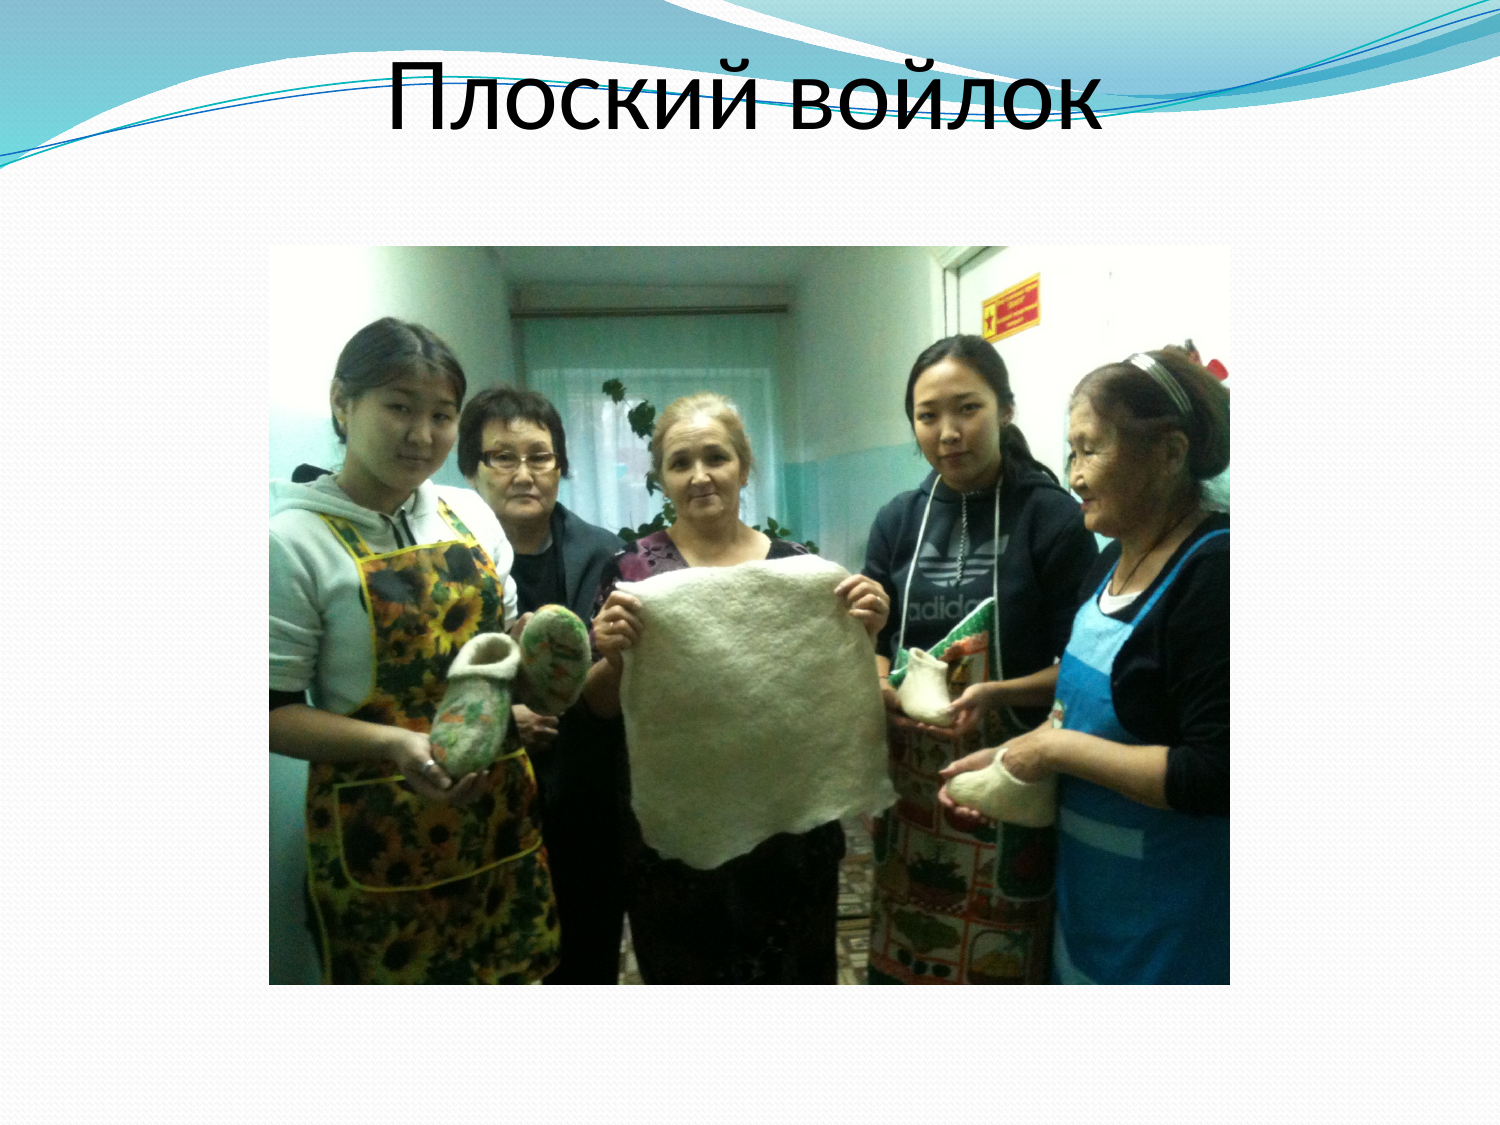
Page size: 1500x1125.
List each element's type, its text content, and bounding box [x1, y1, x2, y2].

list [269, 245, 1231, 985]
title Плоский войлок [70, 0, 1421, 151]
